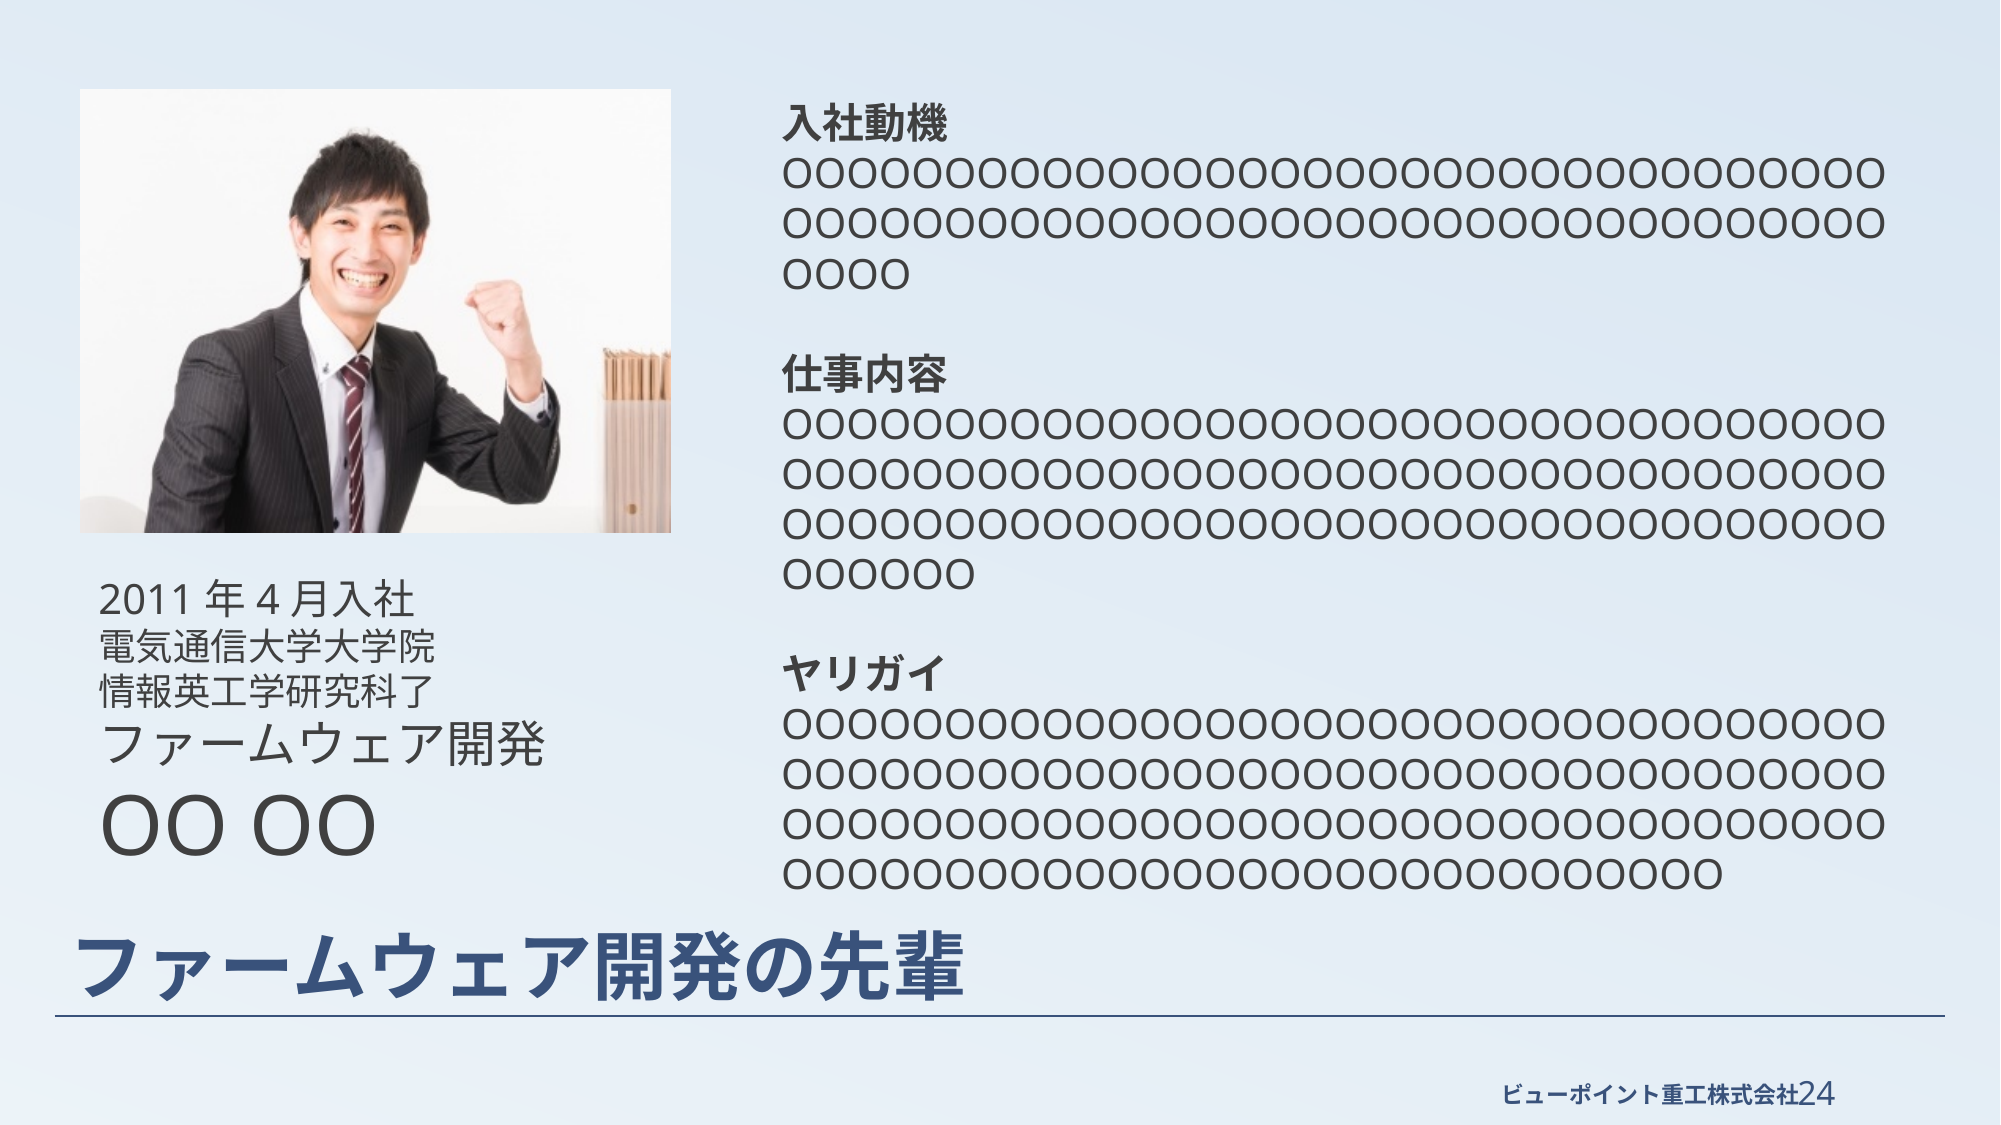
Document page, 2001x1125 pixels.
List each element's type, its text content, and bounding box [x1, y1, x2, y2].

picture [80, 89, 671, 533]
text_box 2011年4月入社 電気通信大学大学院 情報英工学研究科了 ファームウェア開発 OO OO [83, 565, 562, 880]
title ファームウェア開発の先輩 [54, 923, 1855, 1017]
text_box 入社動機 OOOOOOOOOOOOOOOOOOOOOOOOOOOOOOOOOOOOOOOOOOOOOOOOOOOOOOOOOOOOOOOOOOOOOOOO 仕事内容 OOOOOOOOOOOOOOOOOOOOOOOOOOOOOOOOOOOOOOOOOOOOOOOOOOOOOOOOOOOOOOOOOOOOOOOOOOOOOOOOOOOOOOOOOOOOOOOOOOOOOOOOOOOO ヤリガイ OOOOOOOOOOOOOOOOOOOOOOOOOOOOOOOOOOOOOOOOOOOOOOOOOOOOOOOOOOOOOOOOOOOOOOOOOOOOOOOOOOOOOOOOOOOOOOOOOOOOOOOOOOOOOOOOOOOOOOOOOOOOOOOOOOO [766, 89, 1911, 905]
